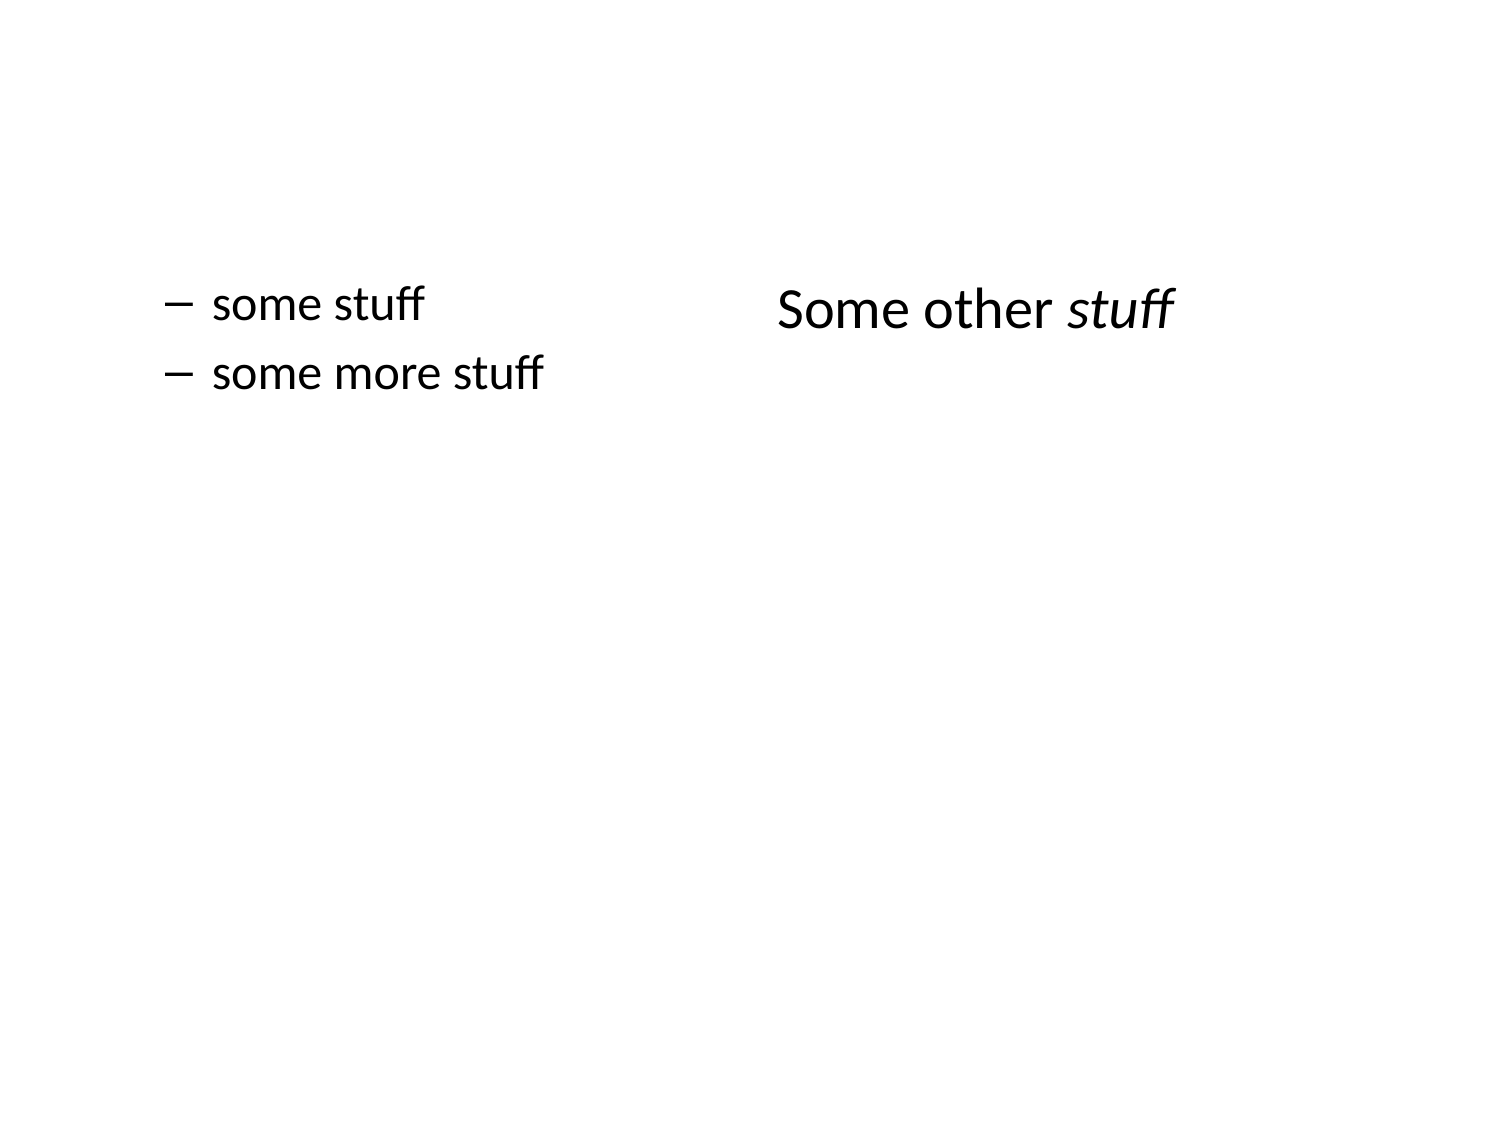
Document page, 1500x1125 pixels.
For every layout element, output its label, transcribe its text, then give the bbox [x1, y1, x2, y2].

list some stuff some more stuff [75, 262, 738, 1005]
list Some other stuff [762, 262, 1425, 1005]
